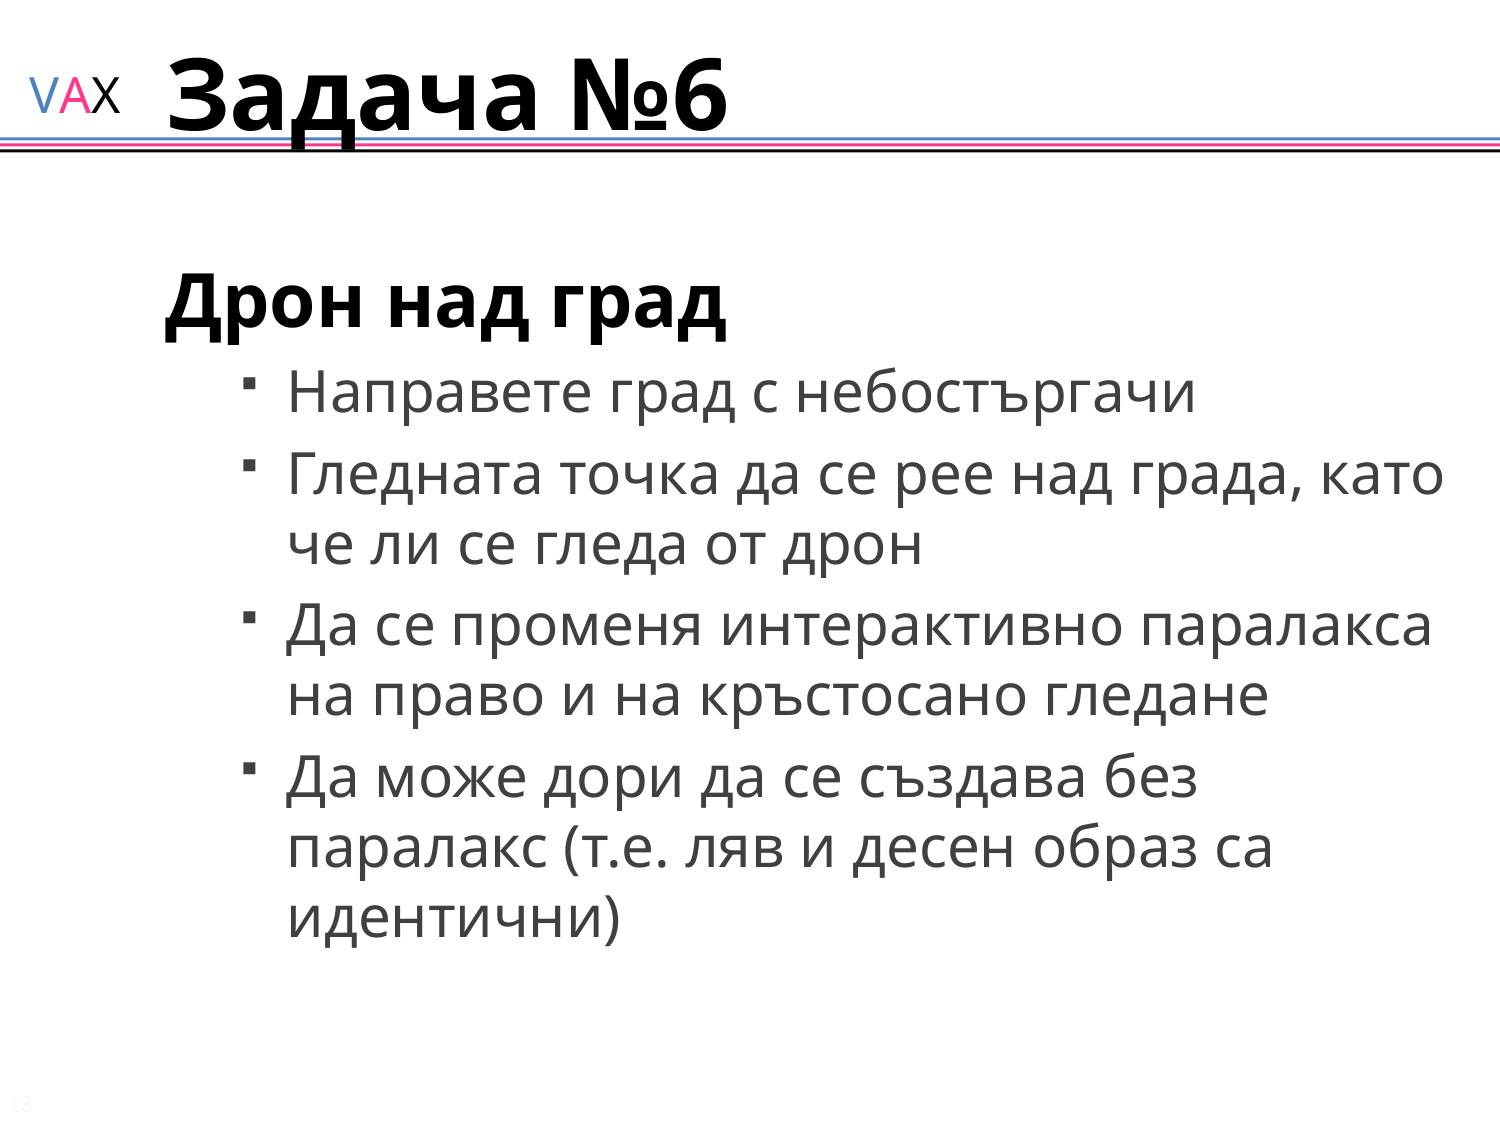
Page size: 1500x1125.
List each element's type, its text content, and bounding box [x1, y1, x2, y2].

title Задача №6 [0, 37, 1500, 144]
list Дрон над град Направете град с небостъргачи Гледната точка да се рее над града, като че ли се гледа от дрон Да се променя интерактивно паралакса на право и на кръстосано гледане Да може дори да се създава без паралакс (т.е. ляв и десен образ са идентични) [150, 200, 1488, 1113]
